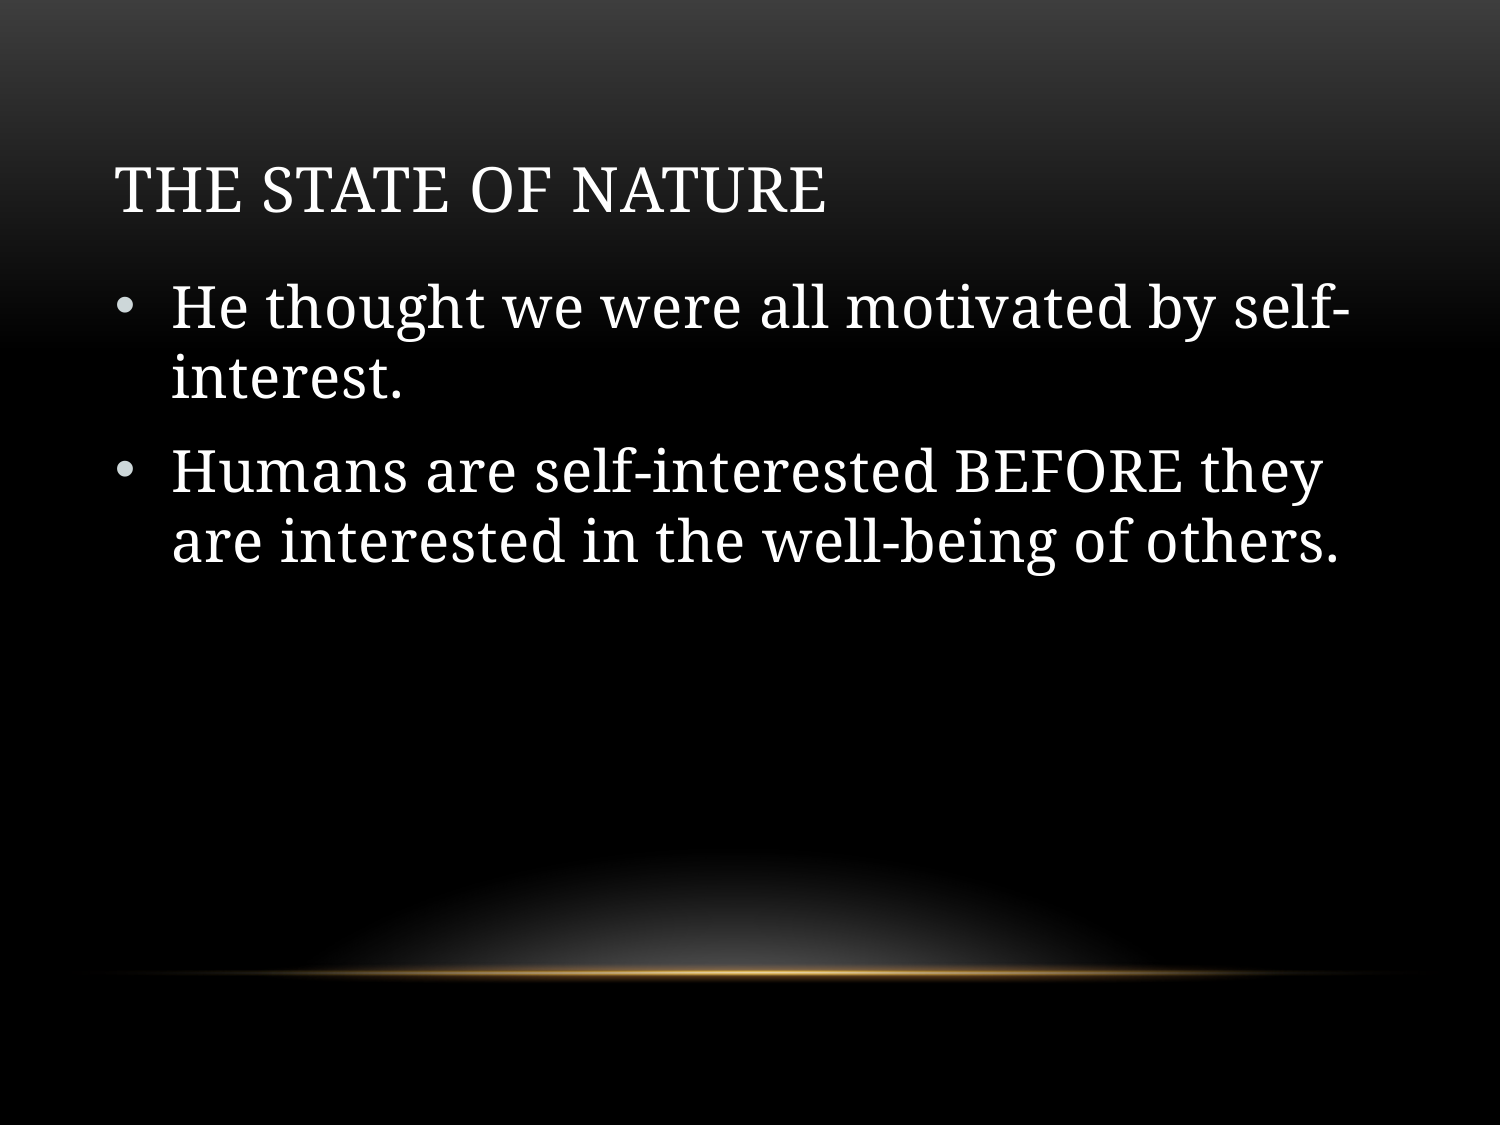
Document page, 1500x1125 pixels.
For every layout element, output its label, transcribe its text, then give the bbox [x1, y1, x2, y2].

picture [0, 0, 1500, 1125]
list He thought we were all motivated by self-interest. Humans are self-interested BEFORE they are interested in the well-being of others. [99, 262, 1400, 938]
title The state of nature [99, 45, 1400, 233]
